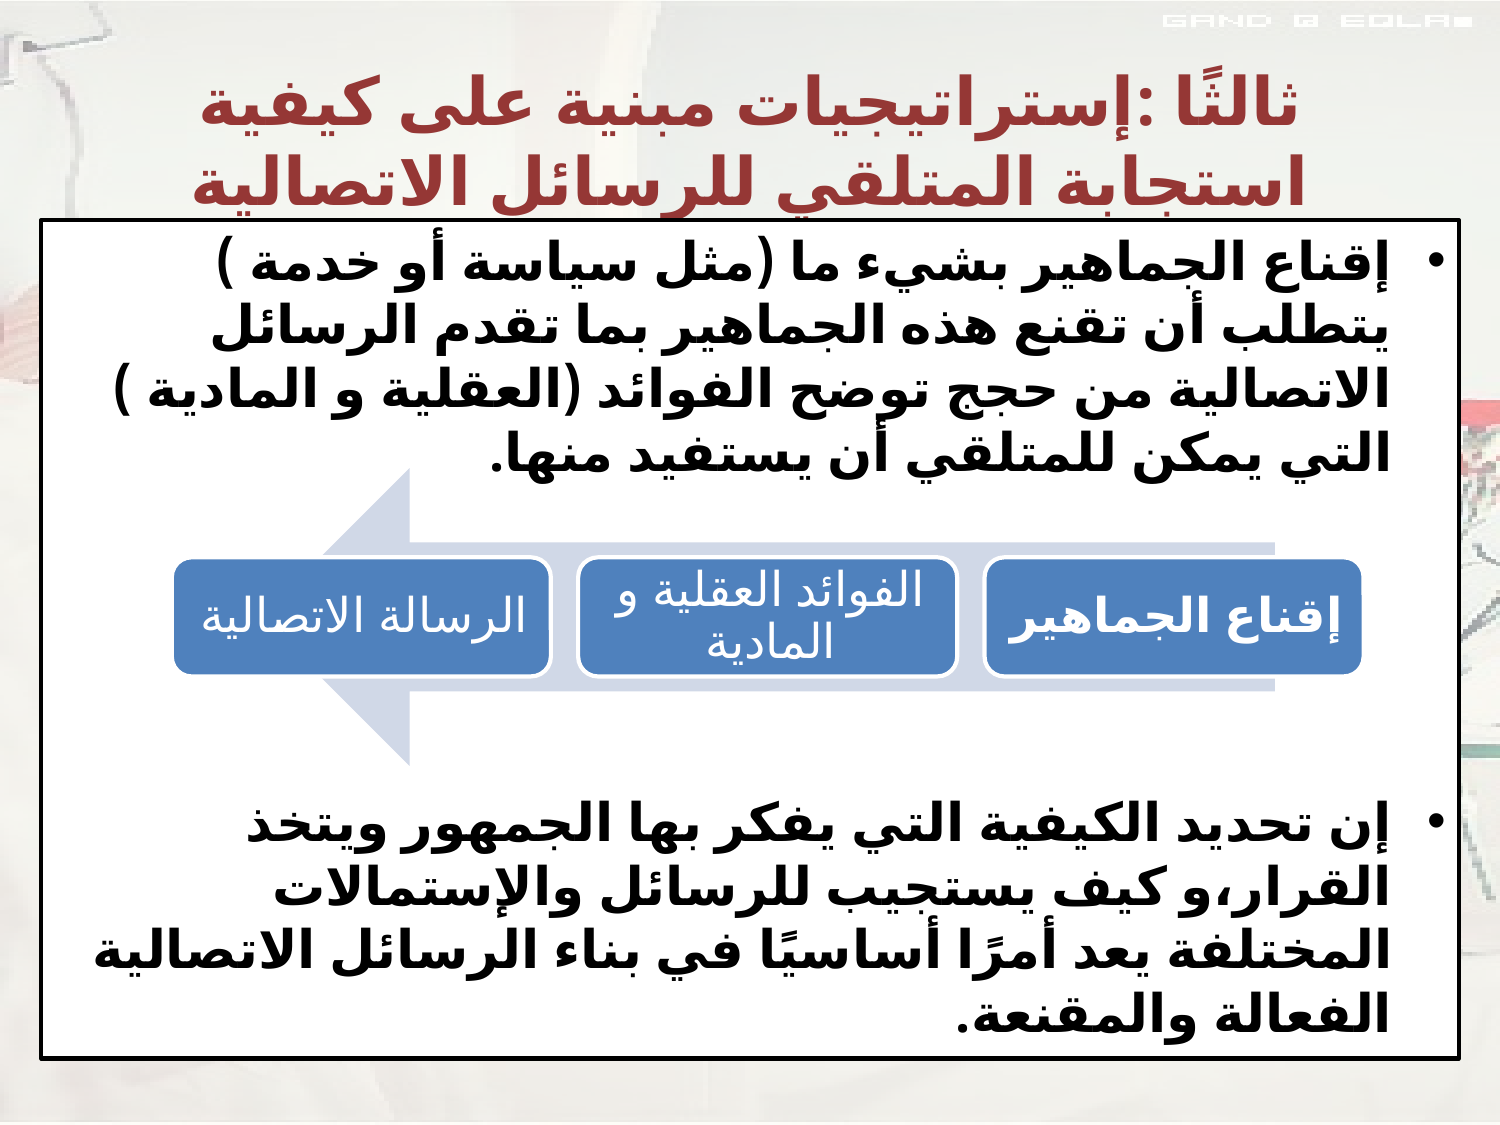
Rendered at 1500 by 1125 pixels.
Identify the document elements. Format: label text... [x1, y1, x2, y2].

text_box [170, 467, 1365, 767]
title ثالثًا :إستراتيجيات مبنية على كيفية استجابة المتلقي للرسائل الاتصالية [75, 45, 1425, 218]
list إقناع الجماهير بشيء ما (مثل سياسة أو خدمة ) يتطلب أن تقنع هذه الجماهير بما تقدم الرسائل الاتصالية من حجج توضح الفوائد (العقلية و المادية ) التي يمكن للمتلقي أن يستفيد منها. إن تحديد الكيفية التي يفكر بها الجمهور ويتخذ القرار،و كيف يستجيب للرسائل والإستمالات المختلفة يعد أمرًا أساسيًا في بناء الرسائل الاتصالية الفعالة والمقنعة. [39, 218, 1461, 1061]
